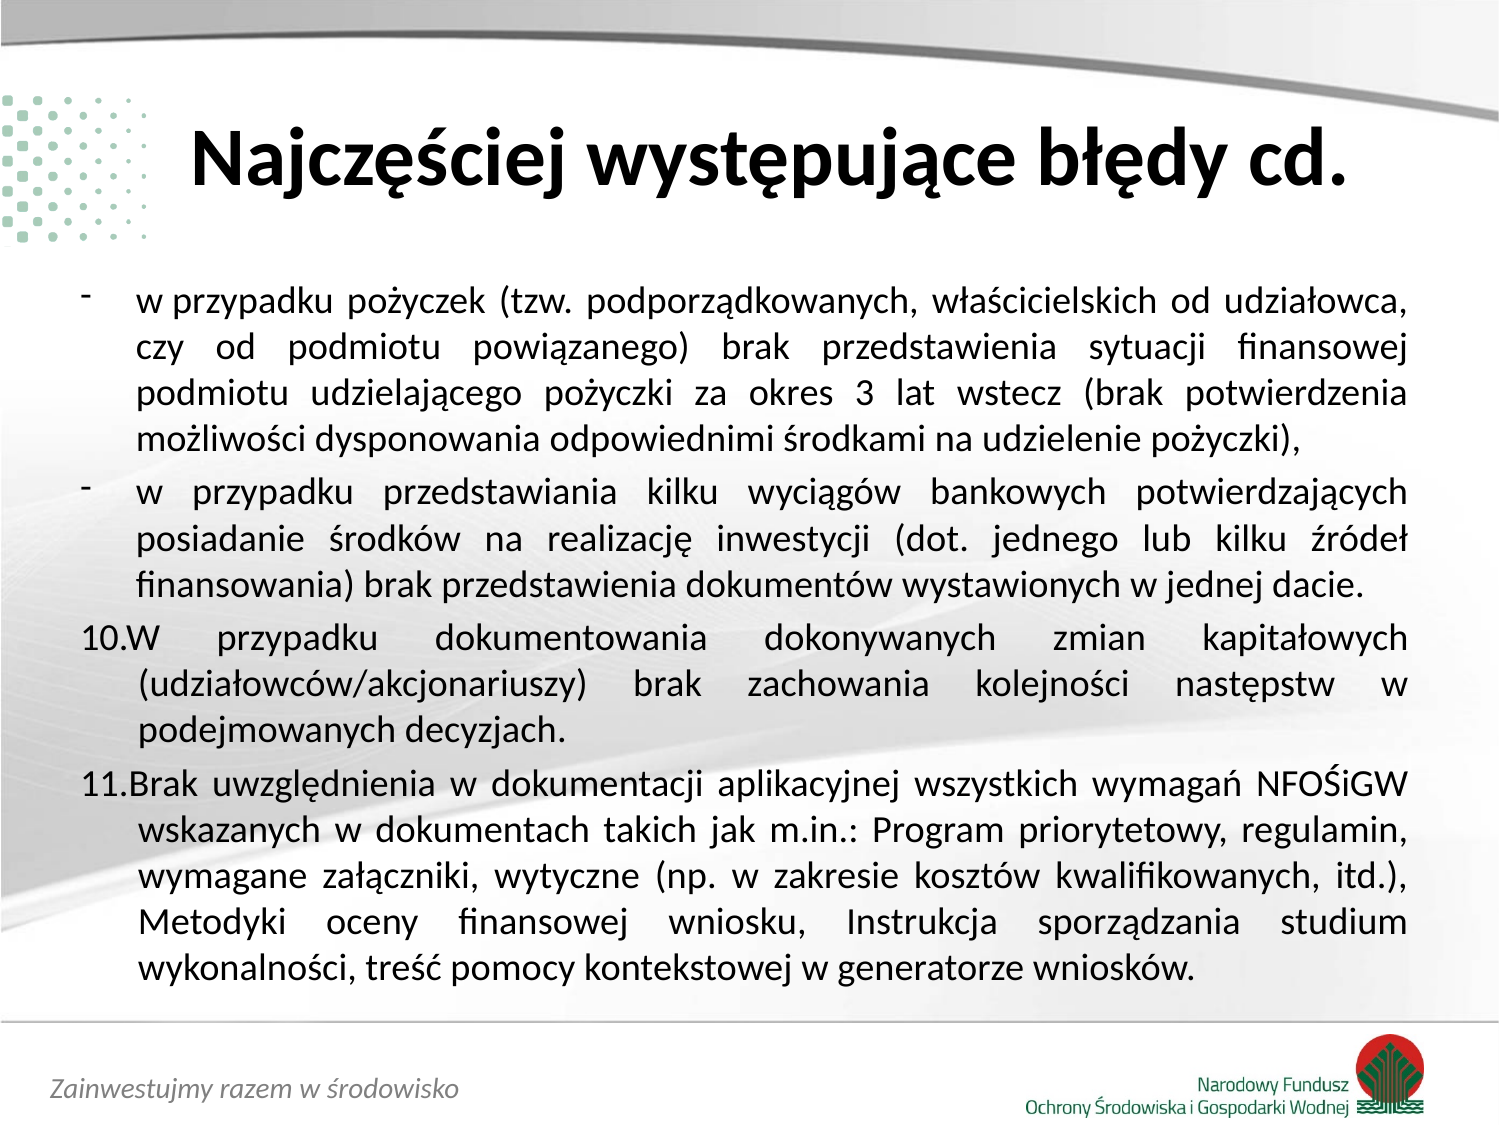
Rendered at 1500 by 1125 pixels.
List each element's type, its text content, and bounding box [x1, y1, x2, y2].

title Najczęściej występujące błędy cd. [175, 58, 1425, 247]
picture [1026, 1034, 1424, 1118]
picture [0, 0, 1499, 1023]
list w przypadku pożyczek (tzw. podporządkowanych, właścicielskich od udziałowca, czy od podmiotu powiązanego) brak przedstawienia sytuacji finansowej podmiotu udzielającego pożyczki za okres 3 lat wstecz (brak potwierdzenia możliwości dysponowania odpowiednimi środkami na udzielenie pożyczki), w przypadku przedstawiania kilku wyciągów bankowych potwierdzających posiadanie środków na realizację inwestycji (dot. jednego lub kilku źródeł finansowania) brak przedstawienia dokumentów wystawionych w jednej dacie. 10.W przypadku dokumentowania dokonywanych zmian kapitałowych (udziałowców/akcjonariuszy) brak zachowania kolejności następstw w podejmowanych decyzjach. 11.Brak uwzględnienia w dokumentacji aplikacyjnej wszystkich wymagań NFOŚiGW wskazanych w dokumentach takich jak m.in.: Program priorytetowy, regulamin, wymagane załączniki, wytyczne (np. w zakresie kosztów kwalifikowanych, itd.), Metodyki oceny finansowej wniosku, Instrukcja sporządzania studium wykonalności, treść pomocy kontekstowej w generatorze wniosków. [64, 267, 1425, 1010]
